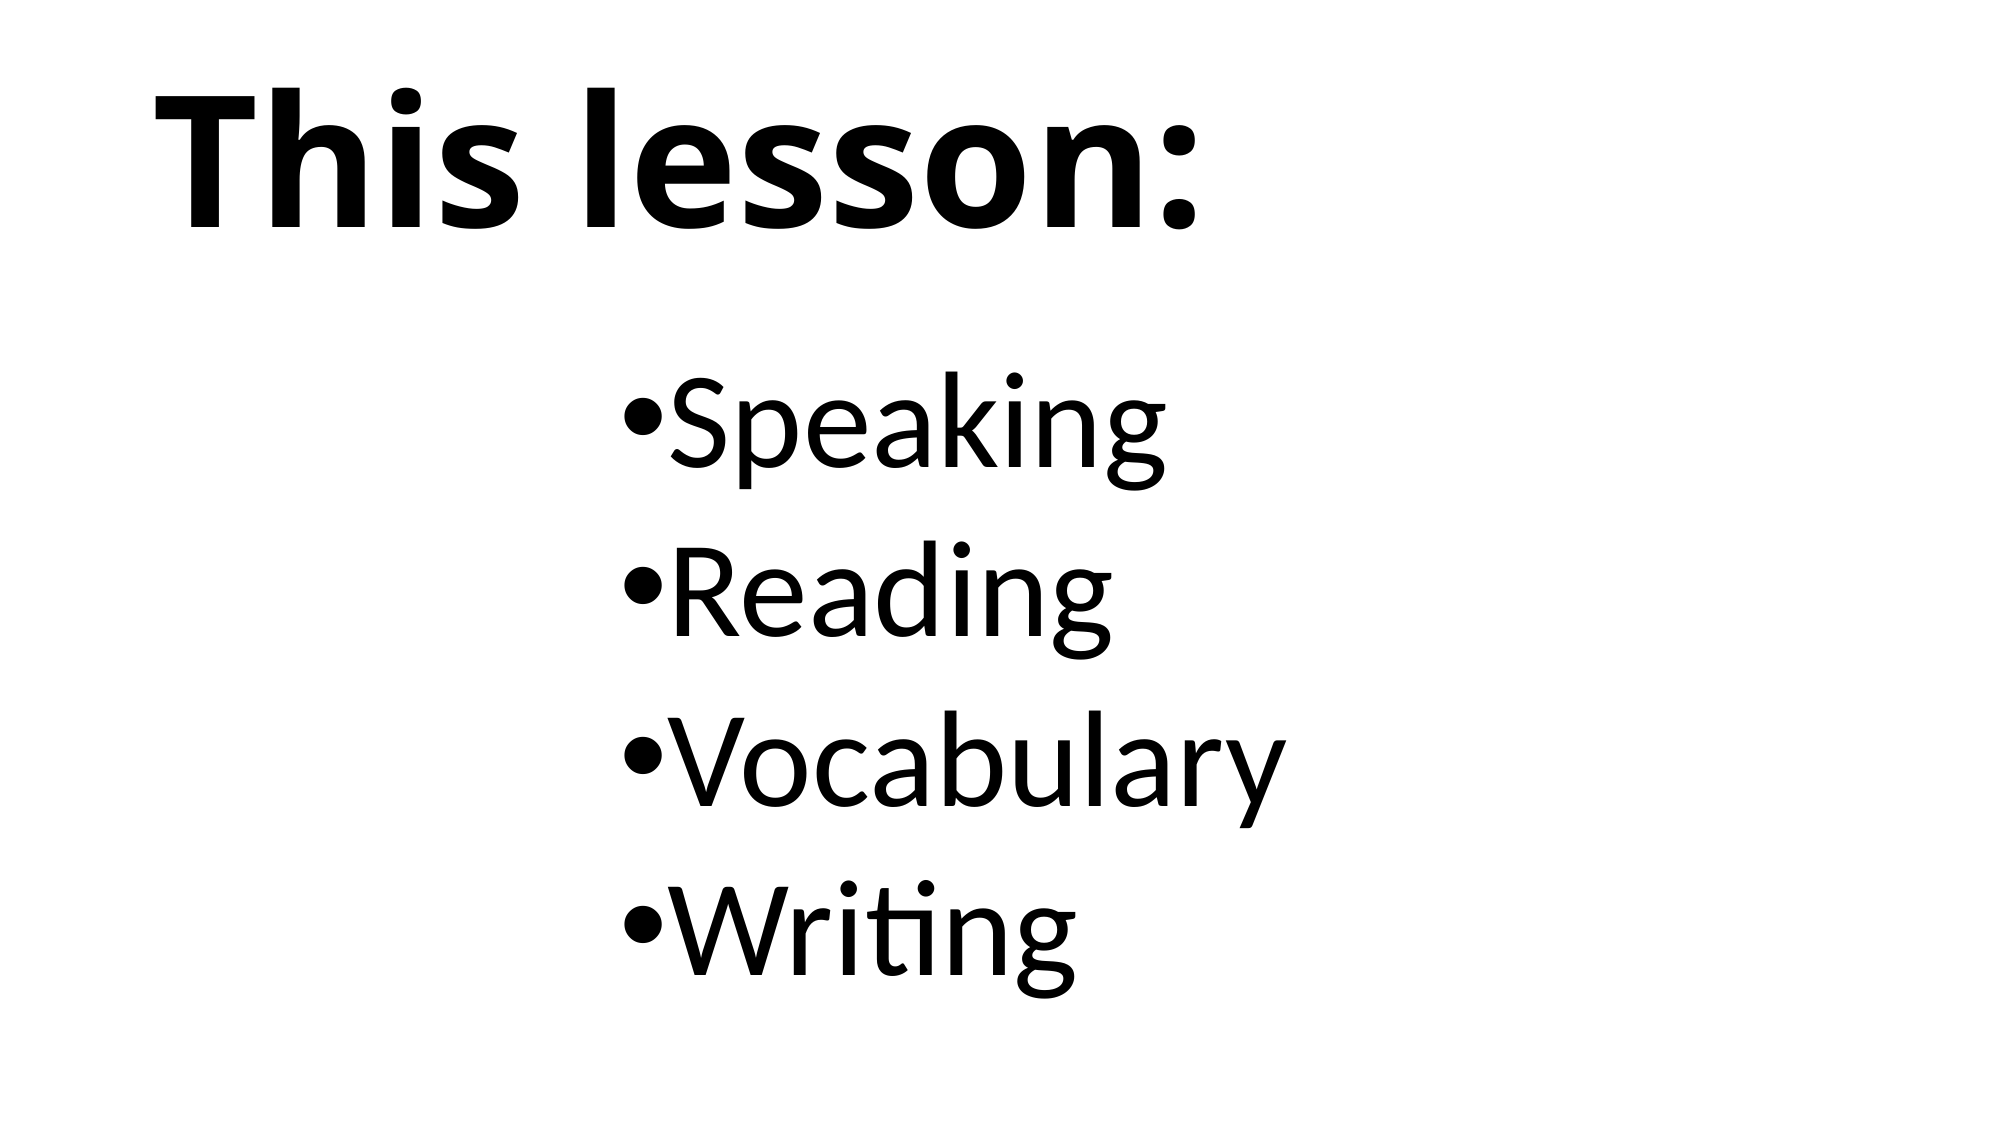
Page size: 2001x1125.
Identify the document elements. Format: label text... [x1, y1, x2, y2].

title This lesson: [137, 59, 1863, 278]
list Speaking Reading Vocabulary Writing [604, 341, 1863, 1014]
